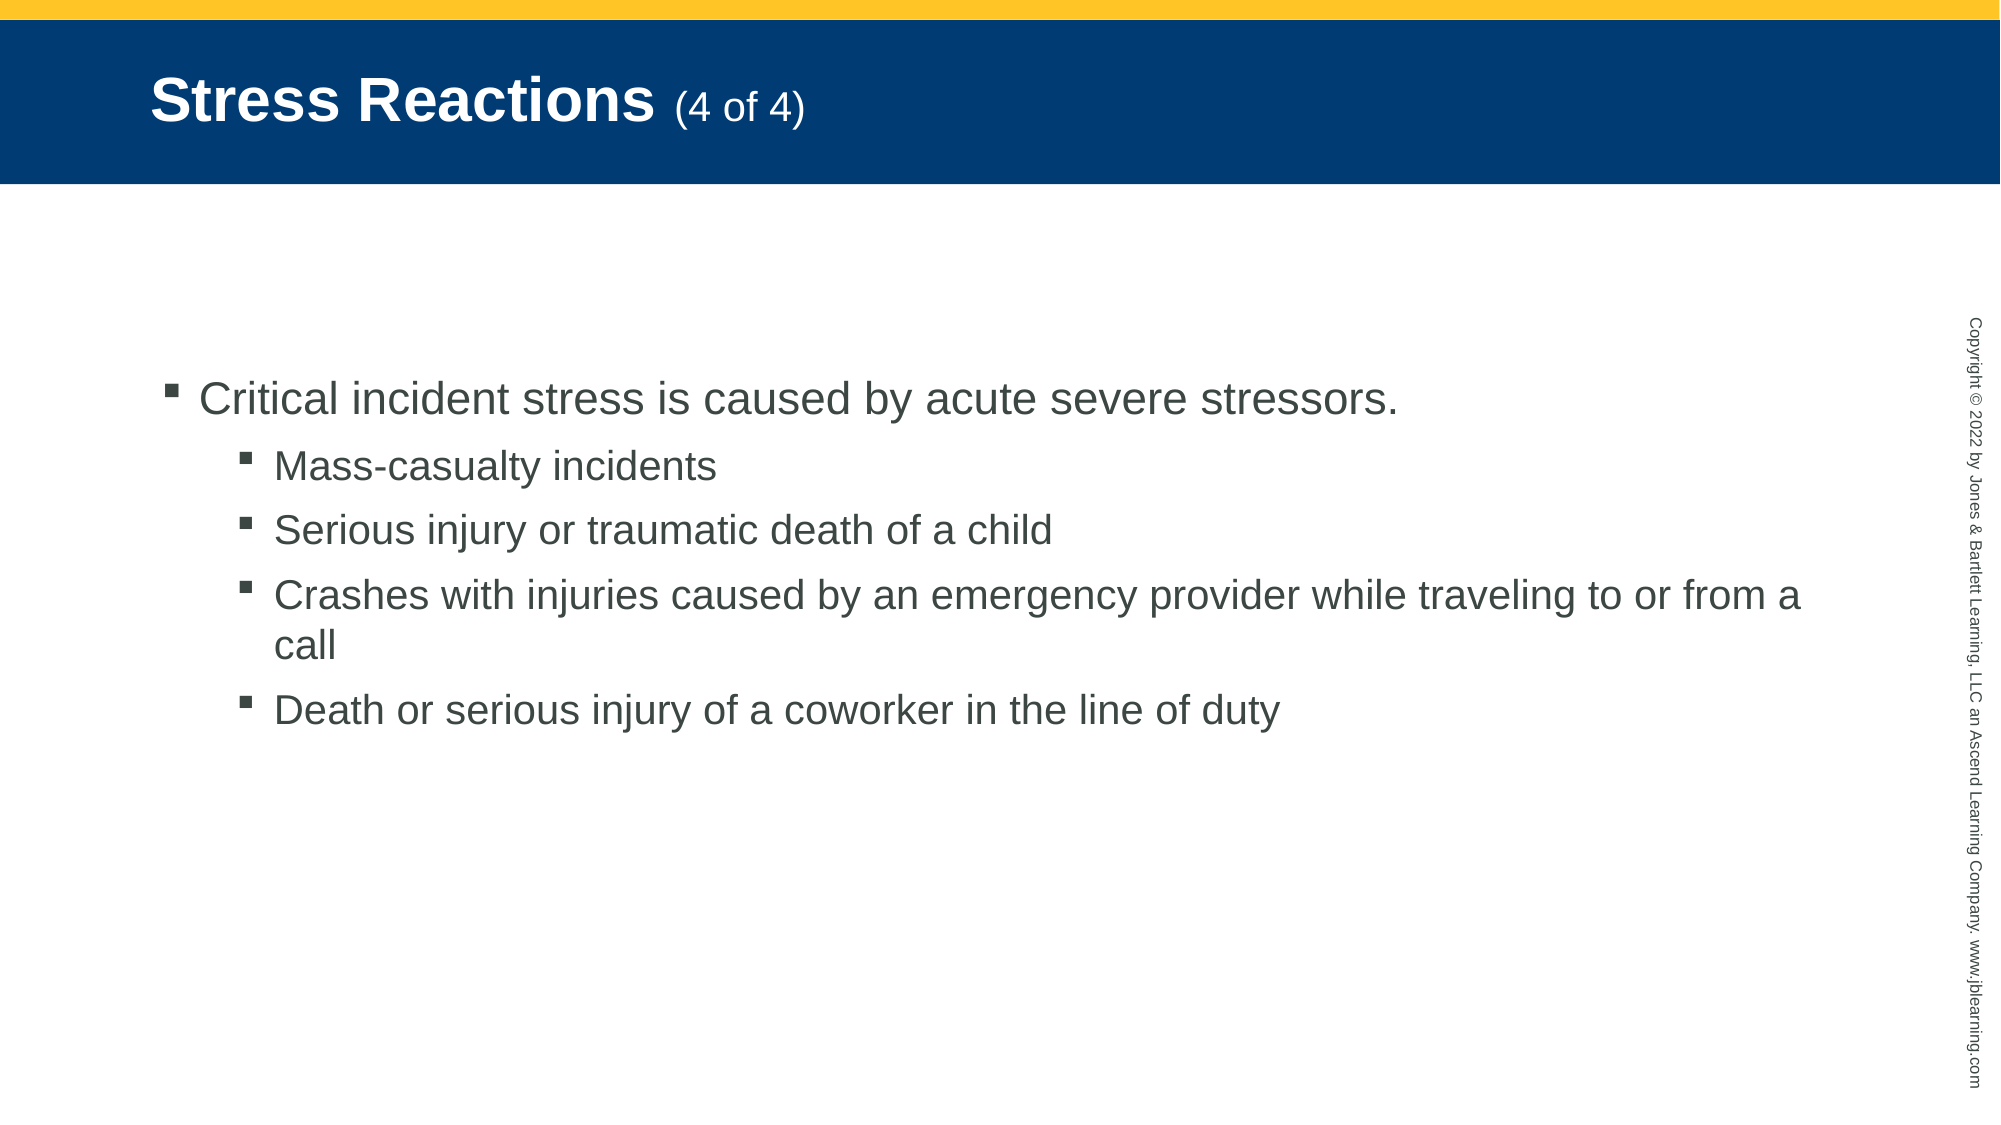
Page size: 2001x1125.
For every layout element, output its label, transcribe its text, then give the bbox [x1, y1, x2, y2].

list Critical incident stress is caused by acute severe stressors. Mass-casualty incidents Serious injury or traumatic death of a child Crashes with injuries caused by an emergency provider while traveling to or from a call Death or serious injury of a coworker in the line of duty [146, 361, 1859, 1016]
title Stress Reactions (4 of 4) [0, 19, 2000, 185]
